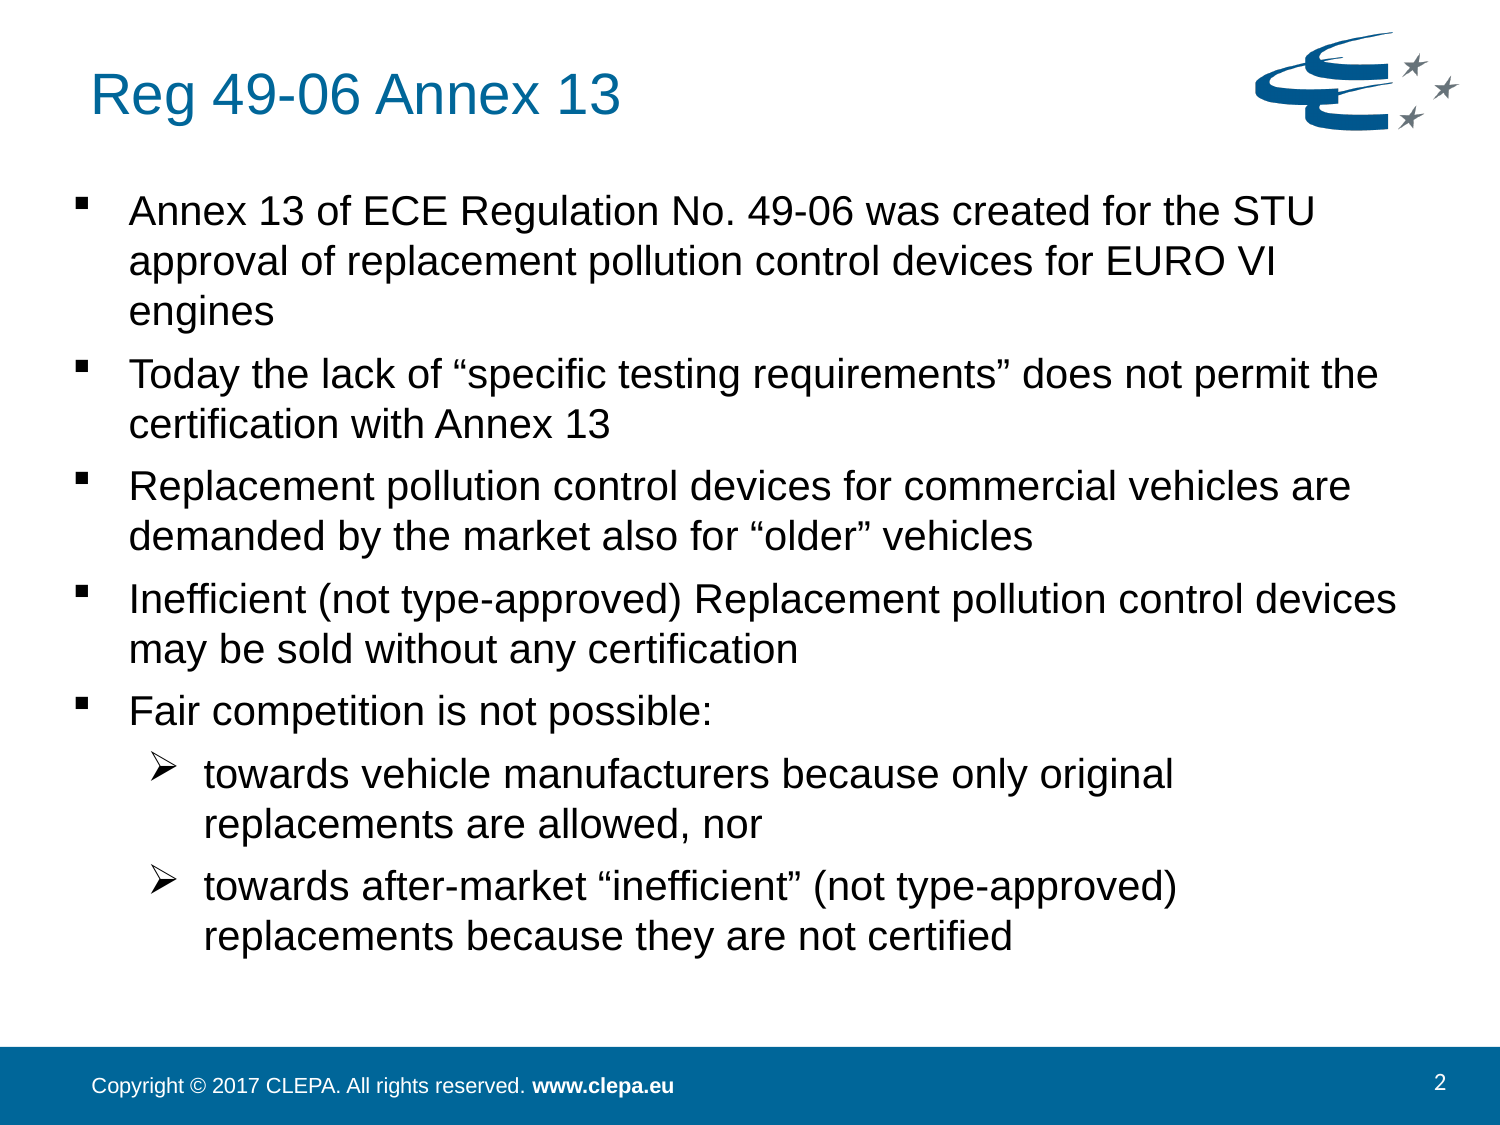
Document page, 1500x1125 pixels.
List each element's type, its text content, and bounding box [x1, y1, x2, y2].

text_box Annex 13 of ECE Regulation No. 49-06 was created for the STU approval of replacement pollution control devices for EURO VI engines Today the lack of “specific testing requirements” does not permit the certification with Annex 13 Replacement pollution control devices for commercial vehicles are demanded by the market also for “older” vehicles Inefficient (not type-approved) Replacement pollution control devices may be sold without any certification Fair competition is not possible: towards vehicle manufacturers because only original replacements are allowed, nor towards after-market “inefficient” (not type-approved) replacements because they are not certified [57, 176, 1446, 967]
title Reg 49-06 Annex 13 [75, 45, 1223, 139]
text_box 2 [1419, 1058, 1473, 1104]
picture [1246, 19, 1471, 139]
